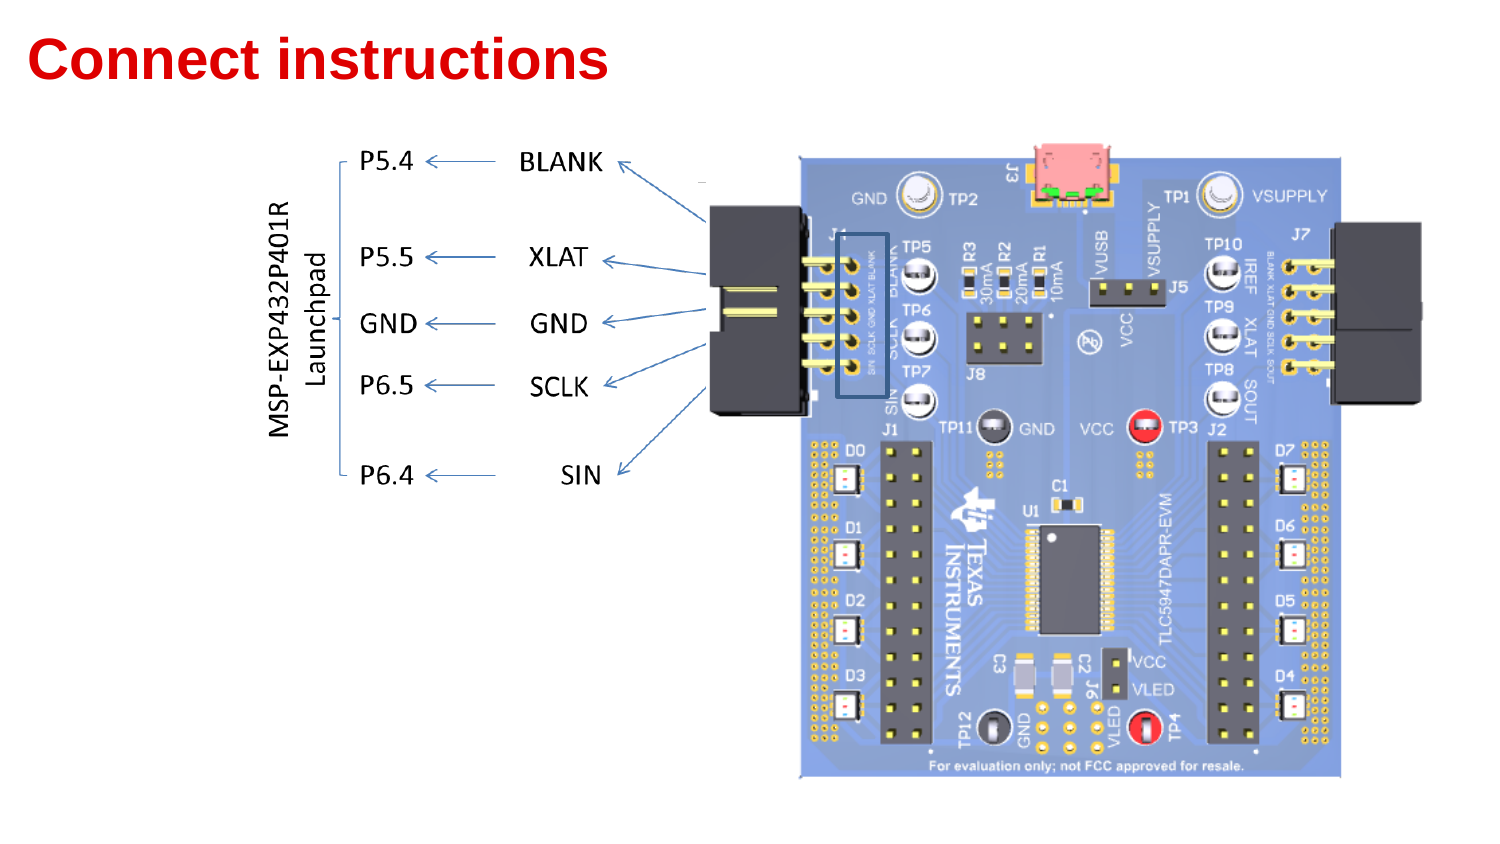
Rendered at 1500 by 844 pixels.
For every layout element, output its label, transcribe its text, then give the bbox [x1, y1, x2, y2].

text_box Connect instructions [12, 9, 1400, 115]
picture [249, 130, 1438, 844]
